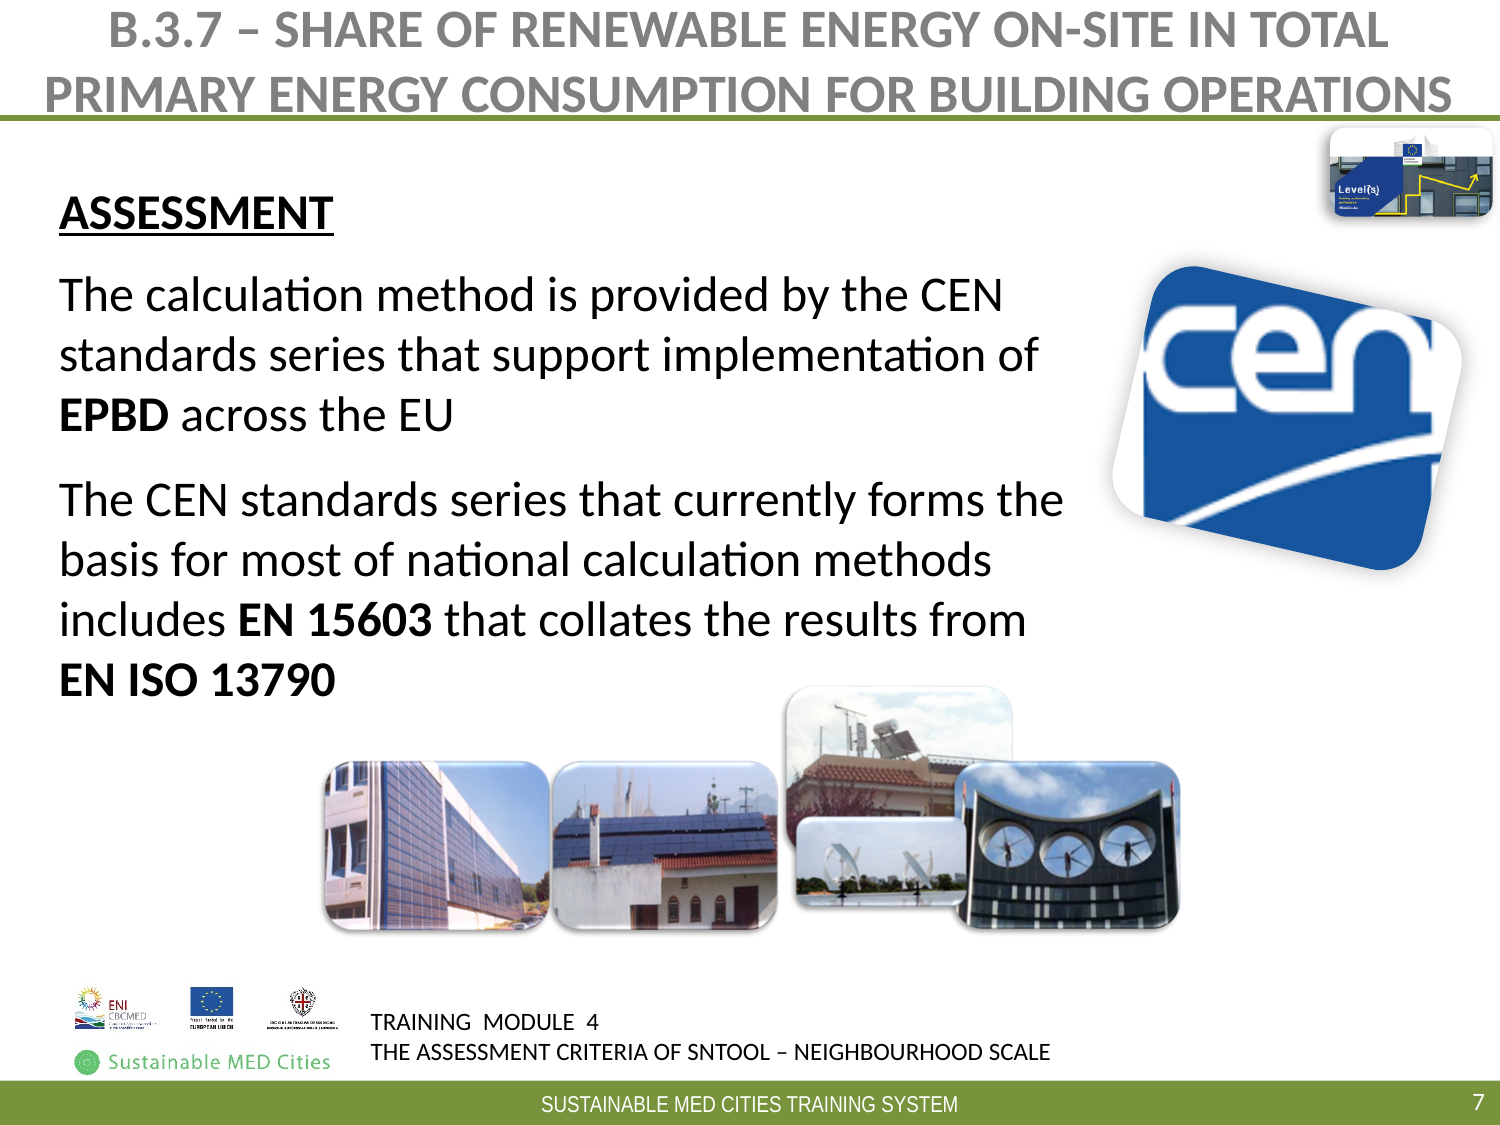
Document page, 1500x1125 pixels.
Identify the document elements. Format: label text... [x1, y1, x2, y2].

picture [1112, 266, 1462, 571]
picture [62, 978, 356, 1080]
picture [314, 680, 1186, 941]
slide_number 7 [1149, 1074, 1500, 1125]
list ASSESSMENT The calculation method is provided by the CEN standards series that support implementation of EPBD across the EU The CEN standards series that currently forms the basis for most of national calculation methods includes EN 15603 that collates the results from EN ISO 13790 [43, 172, 1106, 580]
picture [1329, 127, 1493, 217]
title B.3.7 – SHARE OF RENEWABLE ENERGY ON-SITE IN TOTAL PRIMARY ENERGY CONSUMPTION FOR BUILDING OPERATIONS [0, 0, 1500, 117]
